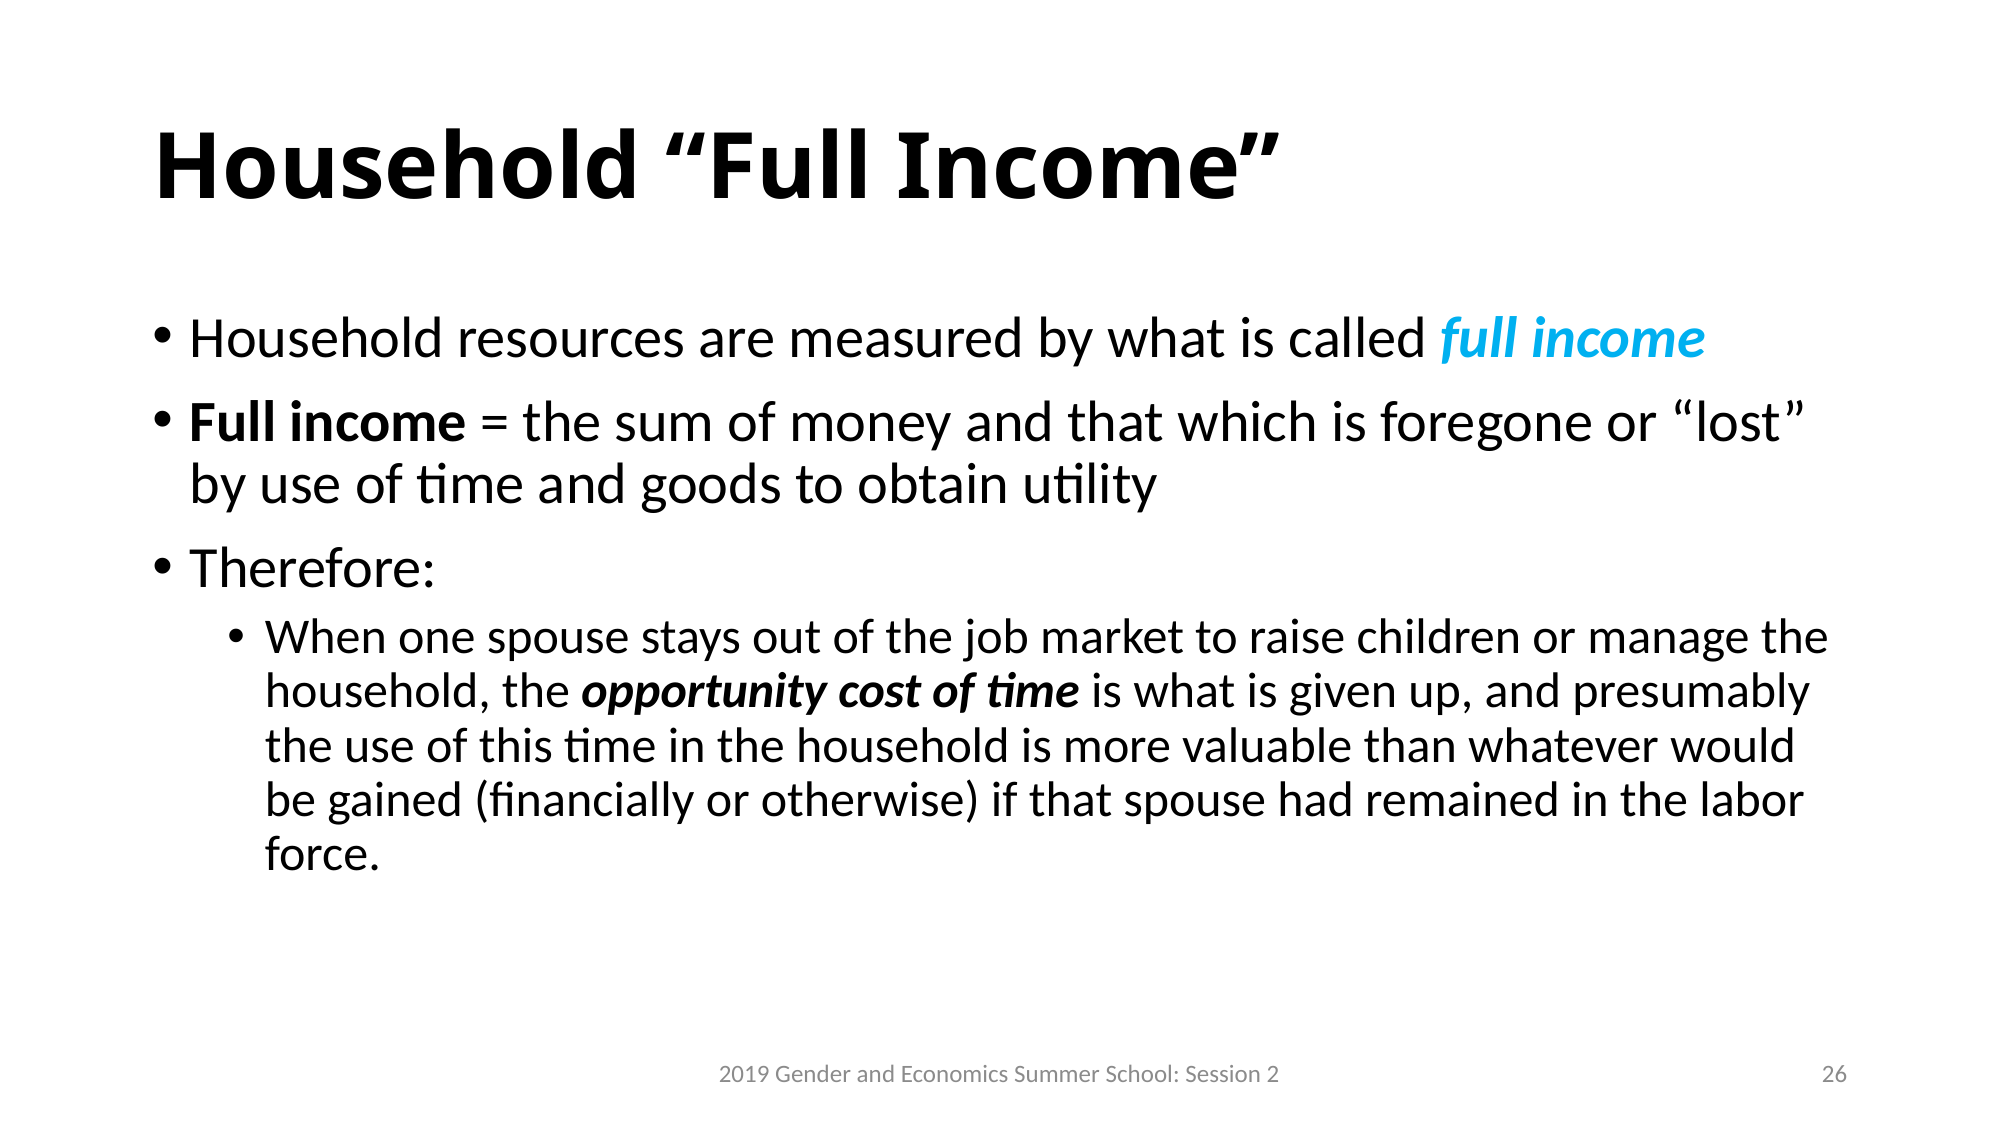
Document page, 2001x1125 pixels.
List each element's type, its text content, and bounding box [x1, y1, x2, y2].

list Household resources are measured by what is called full income Full income = the sum of money and that which is foregone or “lost” by use of time and goods to obtain utility Therefore: When one spouse stays out of the job market to raise children or manage the household, the opportunity cost of time is what is given up, and presumably the use of this time in the household is more valuable than whatever would be gained (financially or otherwise) if that spouse had remained in the labor force. [137, 299, 1863, 1014]
title Household “Full Income” [137, 59, 1863, 278]
footer 2019 Gender and Economics Summer School: Session 2 [662, 1042, 1338, 1103]
slide_number 26 [1412, 1042, 1863, 1103]
